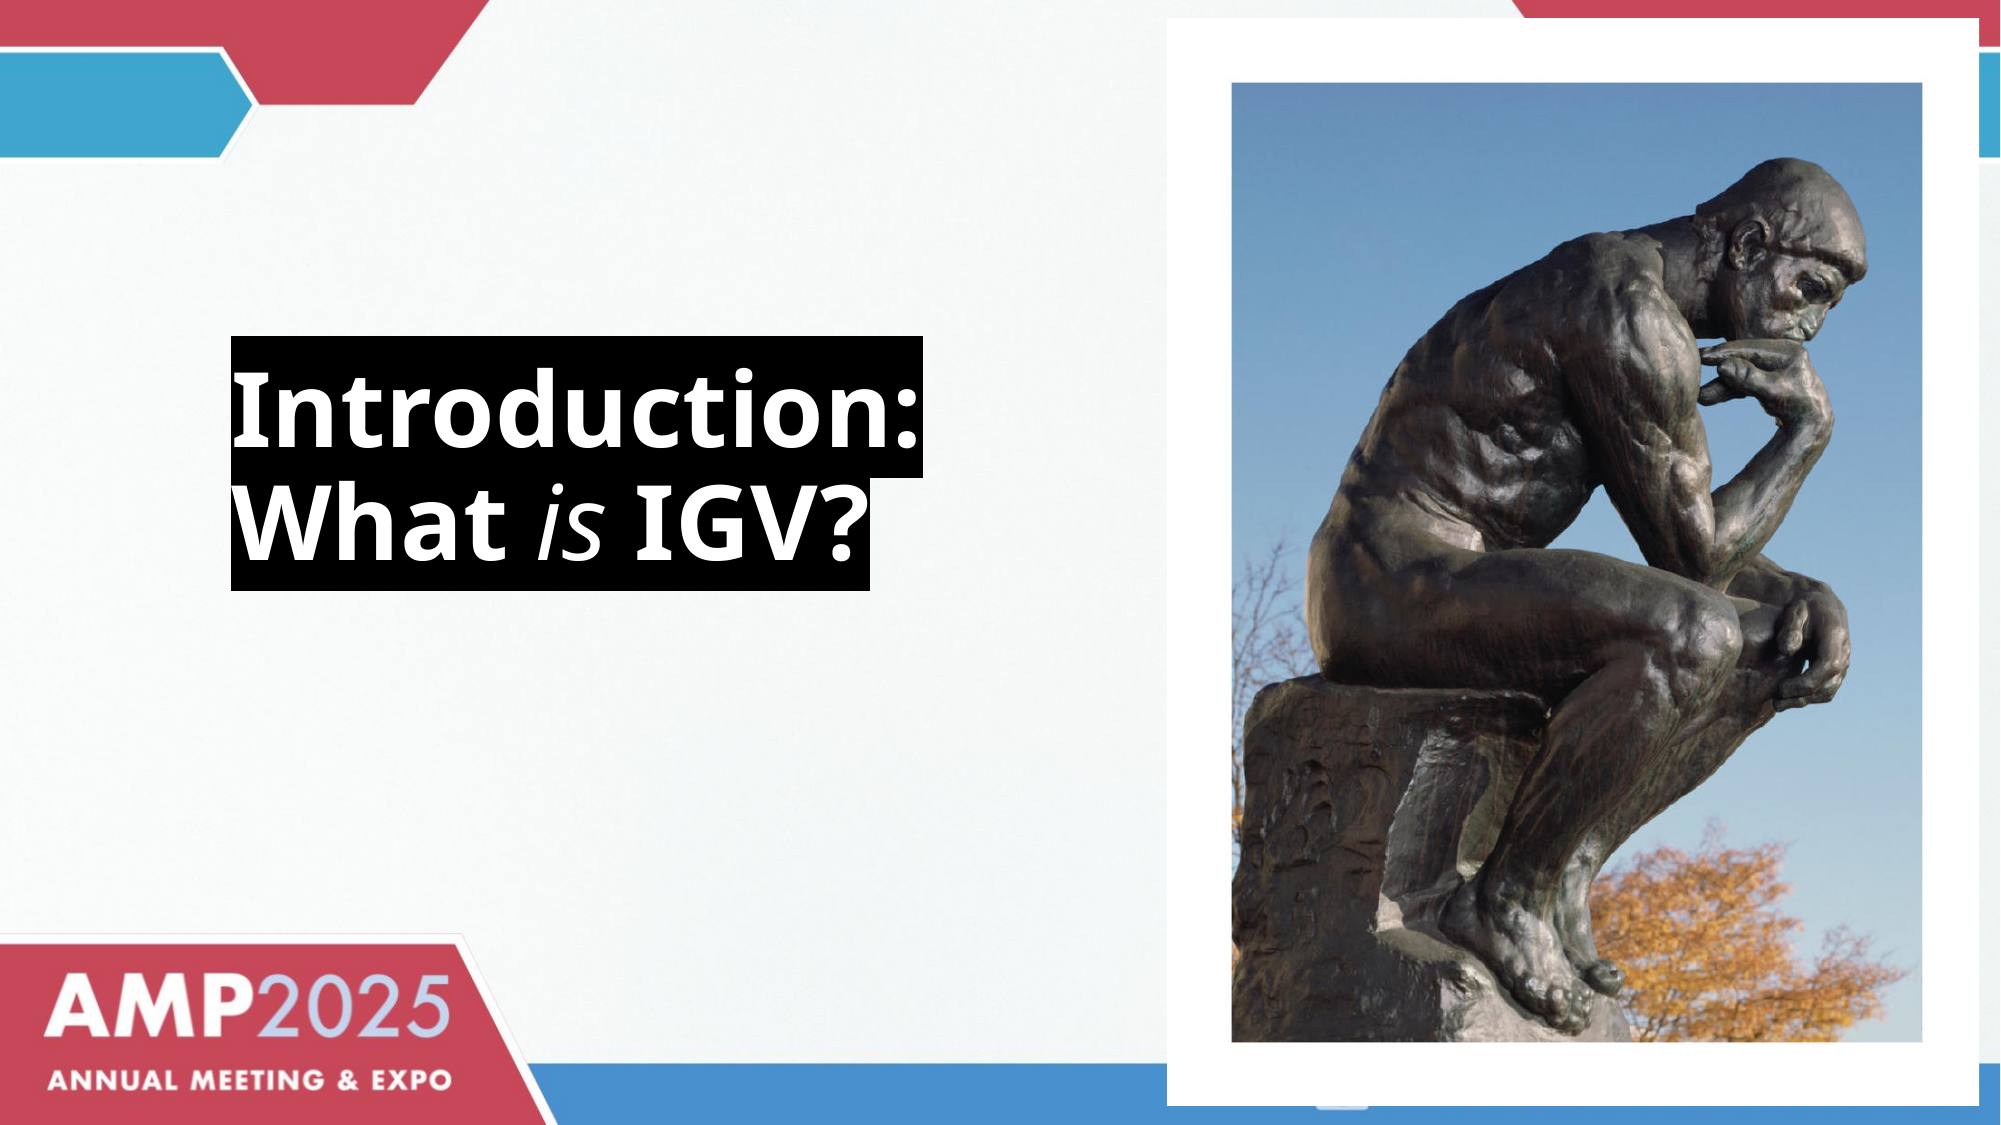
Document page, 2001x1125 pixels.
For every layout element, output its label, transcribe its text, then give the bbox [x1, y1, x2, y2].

picture [0, 0, 2001, 1125]
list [1166, 18, 1980, 1107]
title Introduction: What is IGV? [216, 274, 972, 666]
